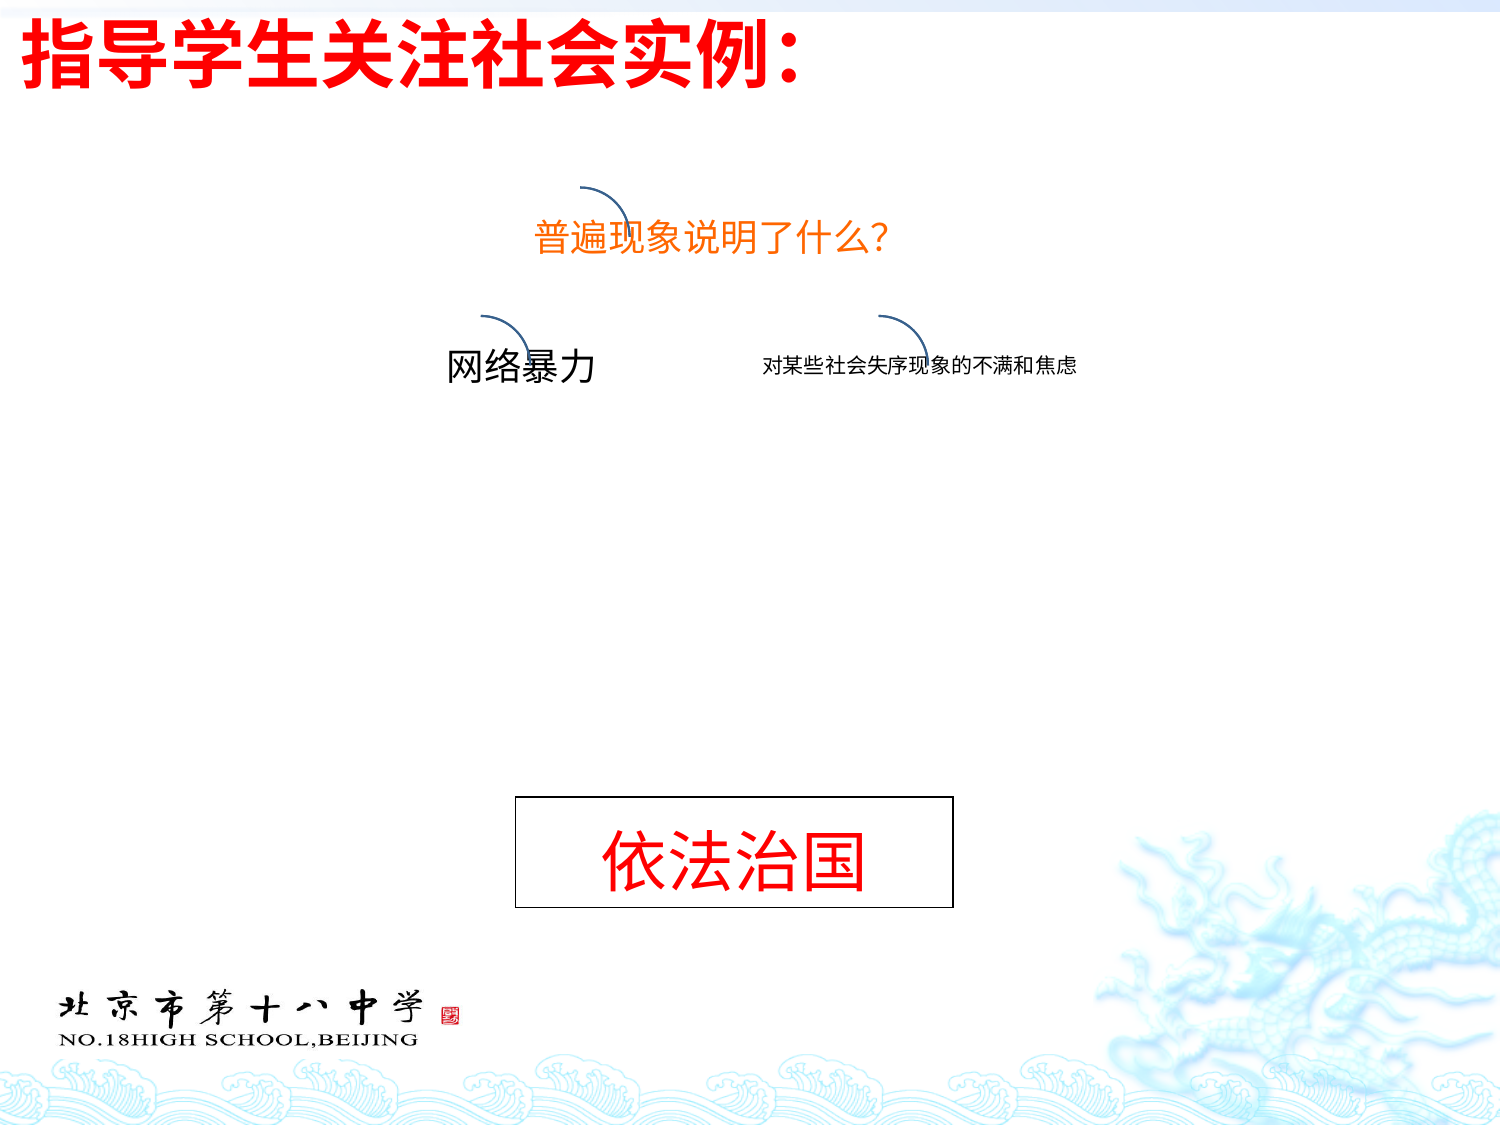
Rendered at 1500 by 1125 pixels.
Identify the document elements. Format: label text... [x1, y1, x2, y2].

text_box 依法治国 [515, 801, 953, 908]
picture [0, 984, 516, 1059]
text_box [245, 186, 1196, 801]
text_box 指导学生关注社会实例： [5, 0, 861, 105]
